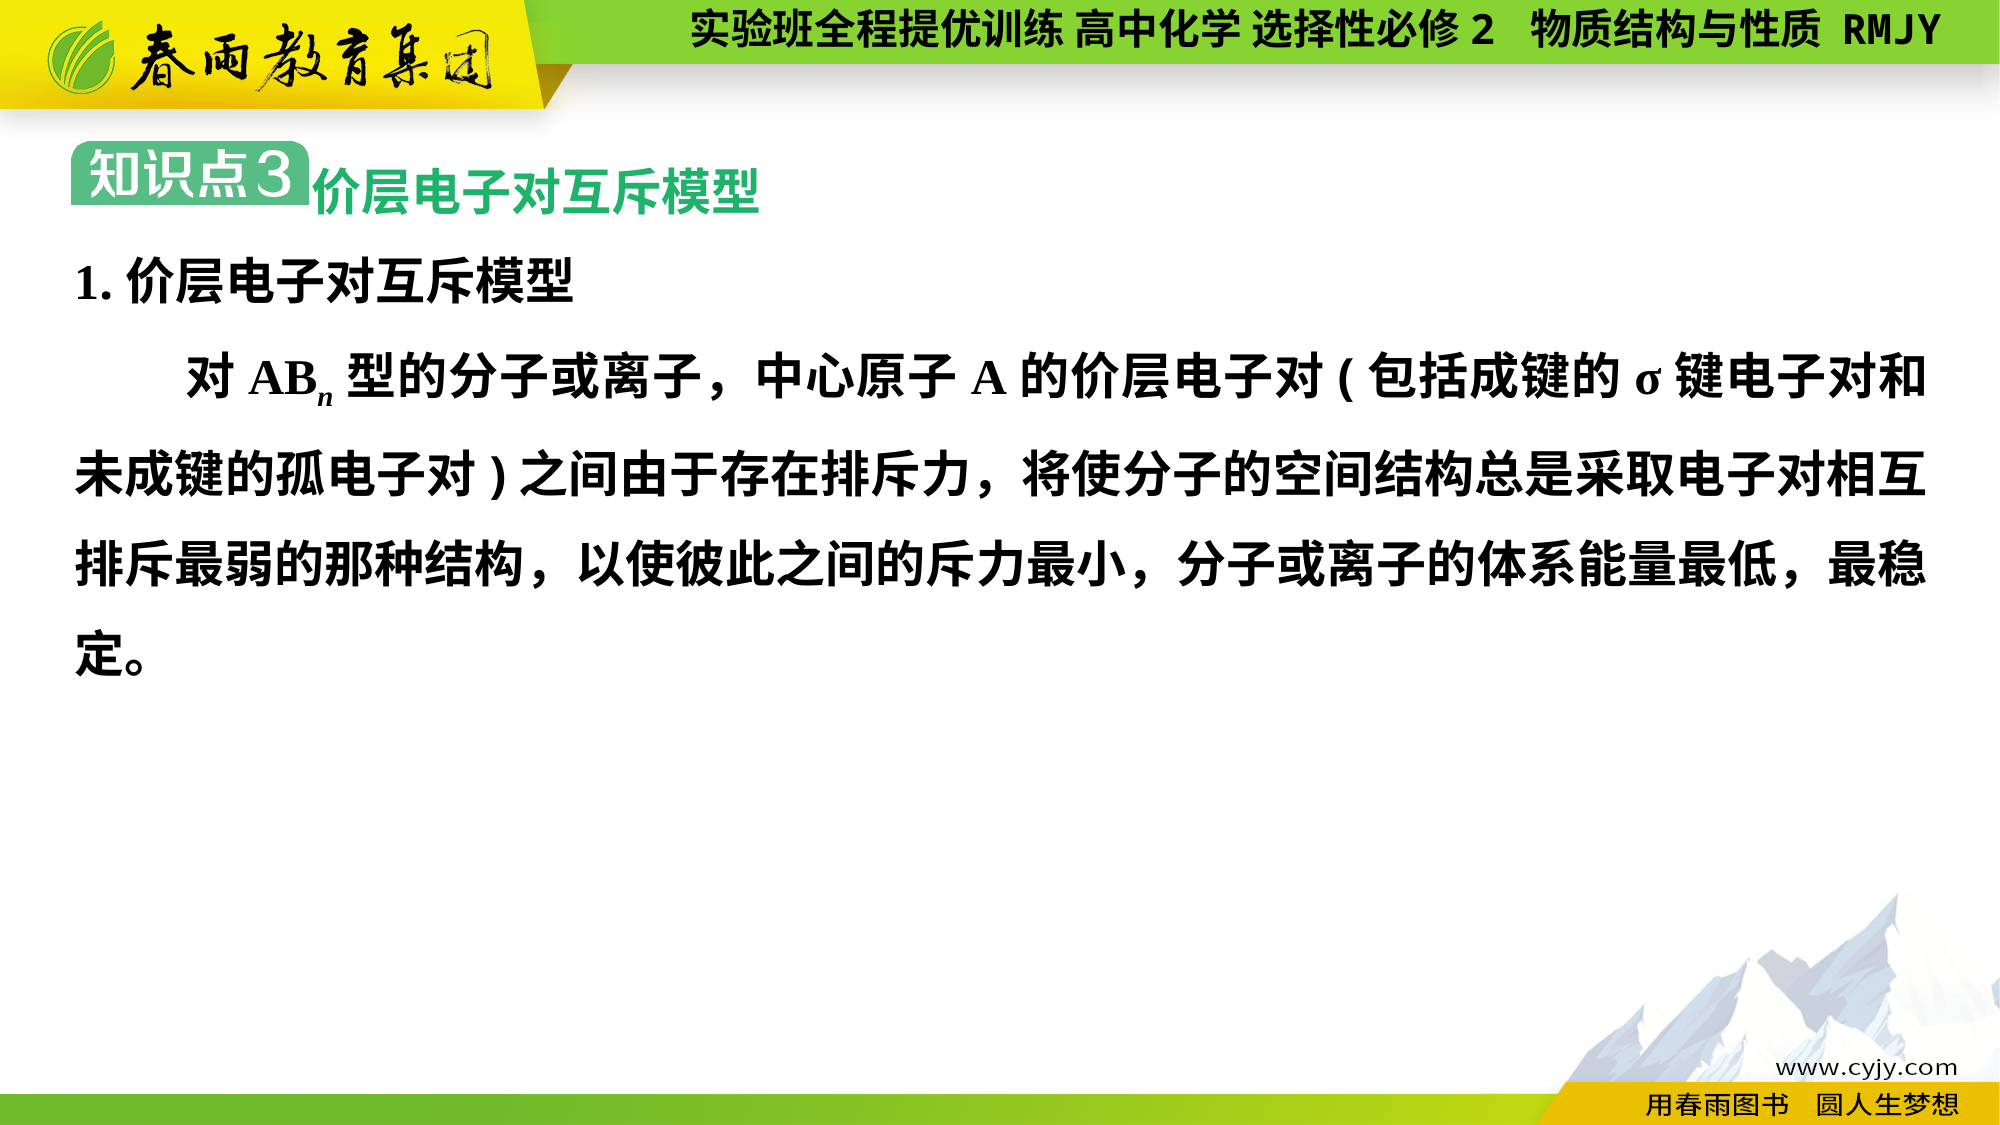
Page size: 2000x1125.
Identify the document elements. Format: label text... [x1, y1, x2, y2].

picture [0, 0, 2000, 1125]
list 价层电子对互斥模型 1.价层电子对互斥模型 对ABn型的分子或离子，中心原子A的价层电子对(包括成键的σ键电子对和未成键的孤电子对)之间由于存在排斥力，将使分子的空间结构总是采取电子对相互排斥最弱的那种结构，以使彼此之间的斥力最小，分子或离子的体系能量最低，最稳定。 [59, 122, 1944, 581]
